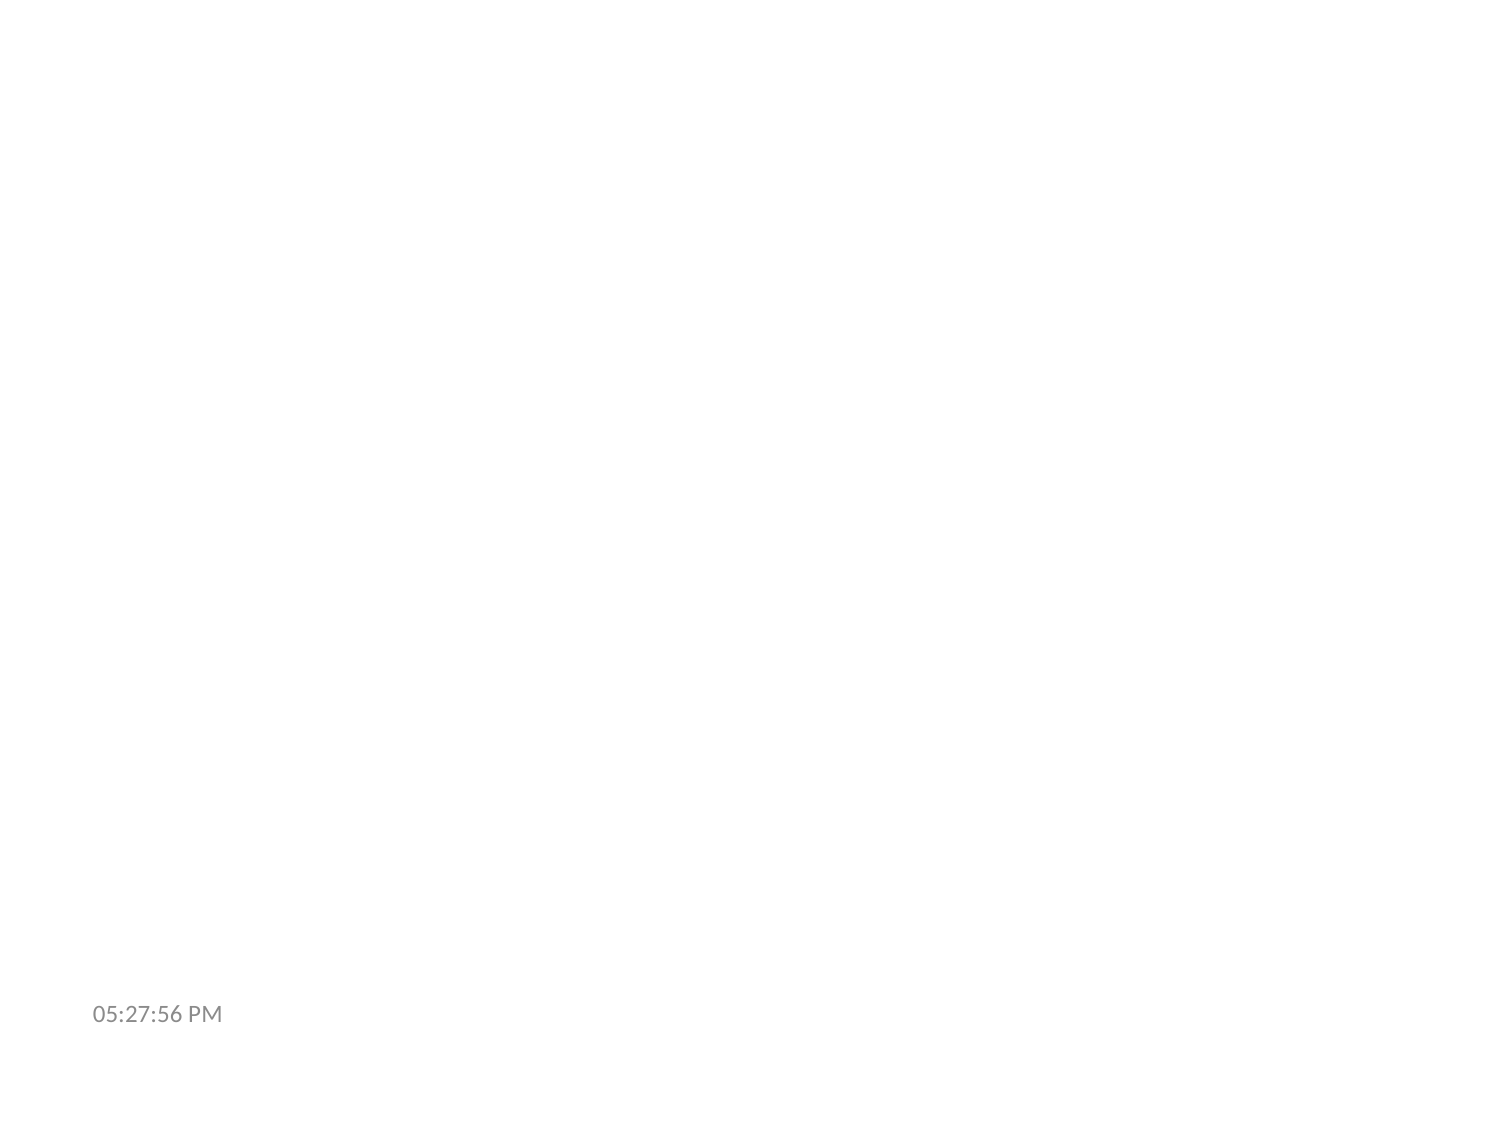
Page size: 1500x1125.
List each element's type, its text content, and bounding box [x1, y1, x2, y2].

text_box 3:35:09 PM [77, 982, 428, 1043]
